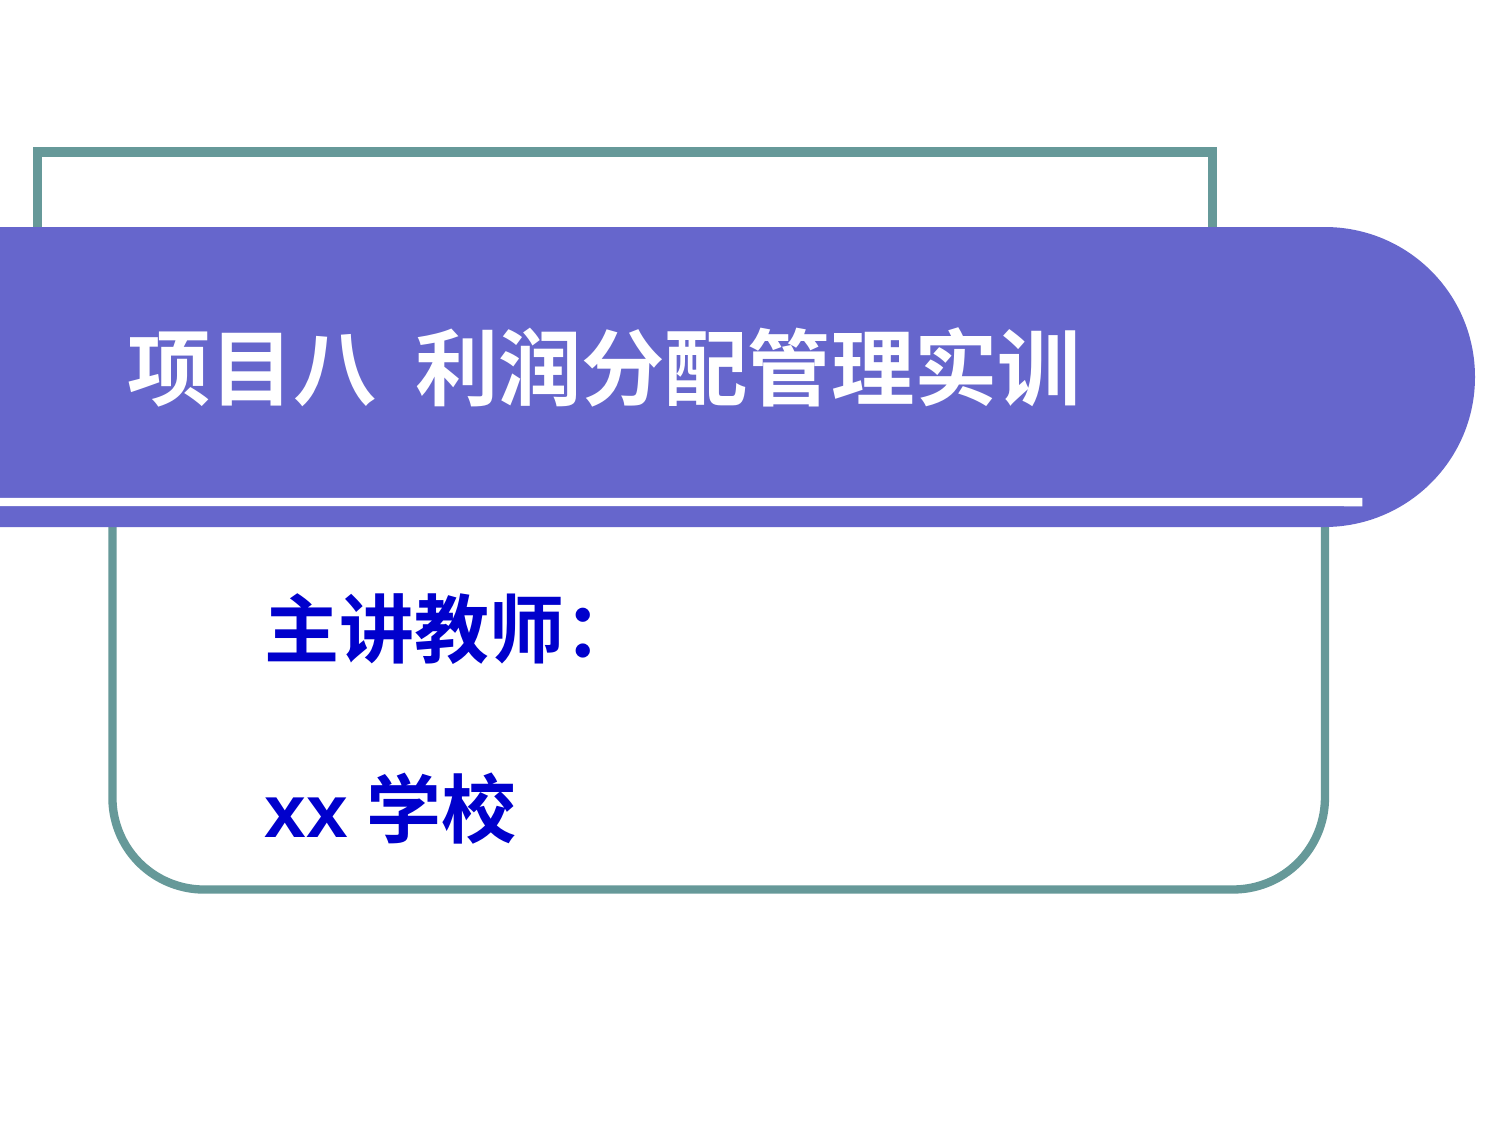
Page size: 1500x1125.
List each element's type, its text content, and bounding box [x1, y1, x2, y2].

text_box 主讲教师： xx学校 [249, 574, 1013, 860]
title 项目八 利润分配管理实训 [112, 233, 1363, 499]
